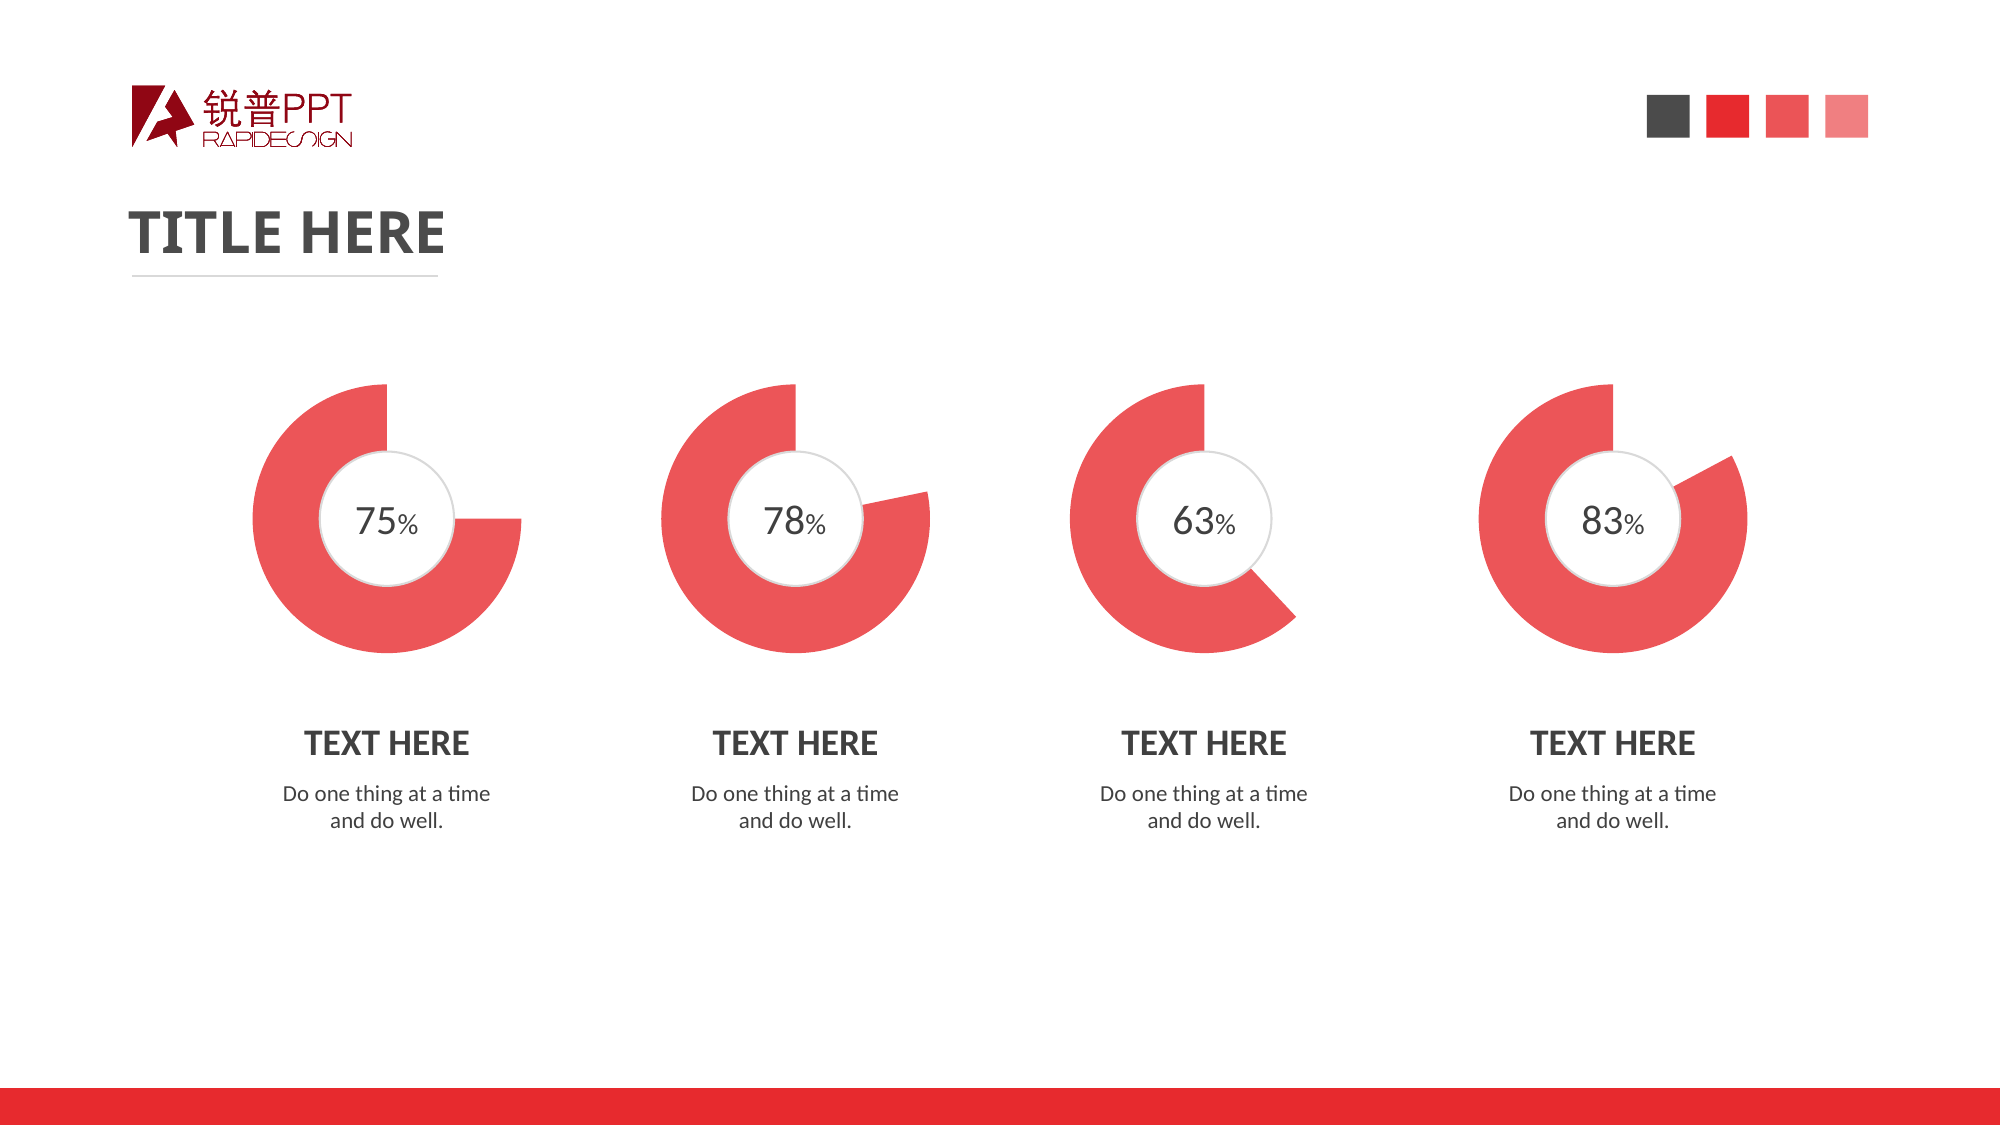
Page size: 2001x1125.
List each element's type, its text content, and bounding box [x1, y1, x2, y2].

text_box [0, 1087, 2000, 1125]
text_box [1477, 383, 1749, 655]
text_box Do one thing at a time and do well. [1488, 771, 1738, 841]
text_box [1544, 450, 1682, 587]
text_box 83% [1566, 485, 1660, 551]
text_box TITLE HERE [112, 187, 462, 273]
text_box [318, 450, 456, 587]
text_box 63% [1157, 485, 1251, 551]
text_box [1068, 383, 1298, 655]
text_box Do one thing at a time and do well. [670, 771, 921, 841]
text_box 78% [747, 485, 842, 551]
text_box [1824, 94, 1869, 139]
text_box Do one thing at a time and do well. [261, 771, 512, 841]
text_box TEXT HERE [670, 710, 921, 771]
picture [131, 85, 352, 148]
text_box [1705, 94, 1750, 139]
text_box Do one thing at a time and do well. [1079, 771, 1330, 841]
text_box [660, 383, 932, 655]
text_box [1136, 450, 1273, 587]
text_box [1646, 94, 1691, 139]
text_box TEXT HERE [261, 710, 512, 771]
text_box [727, 450, 864, 587]
text_box [1765, 94, 1810, 139]
text_box TEXT HERE [1079, 710, 1330, 771]
text_box [251, 383, 523, 655]
text_box TEXT HERE [1488, 710, 1738, 771]
text_box 75% [340, 485, 434, 551]
